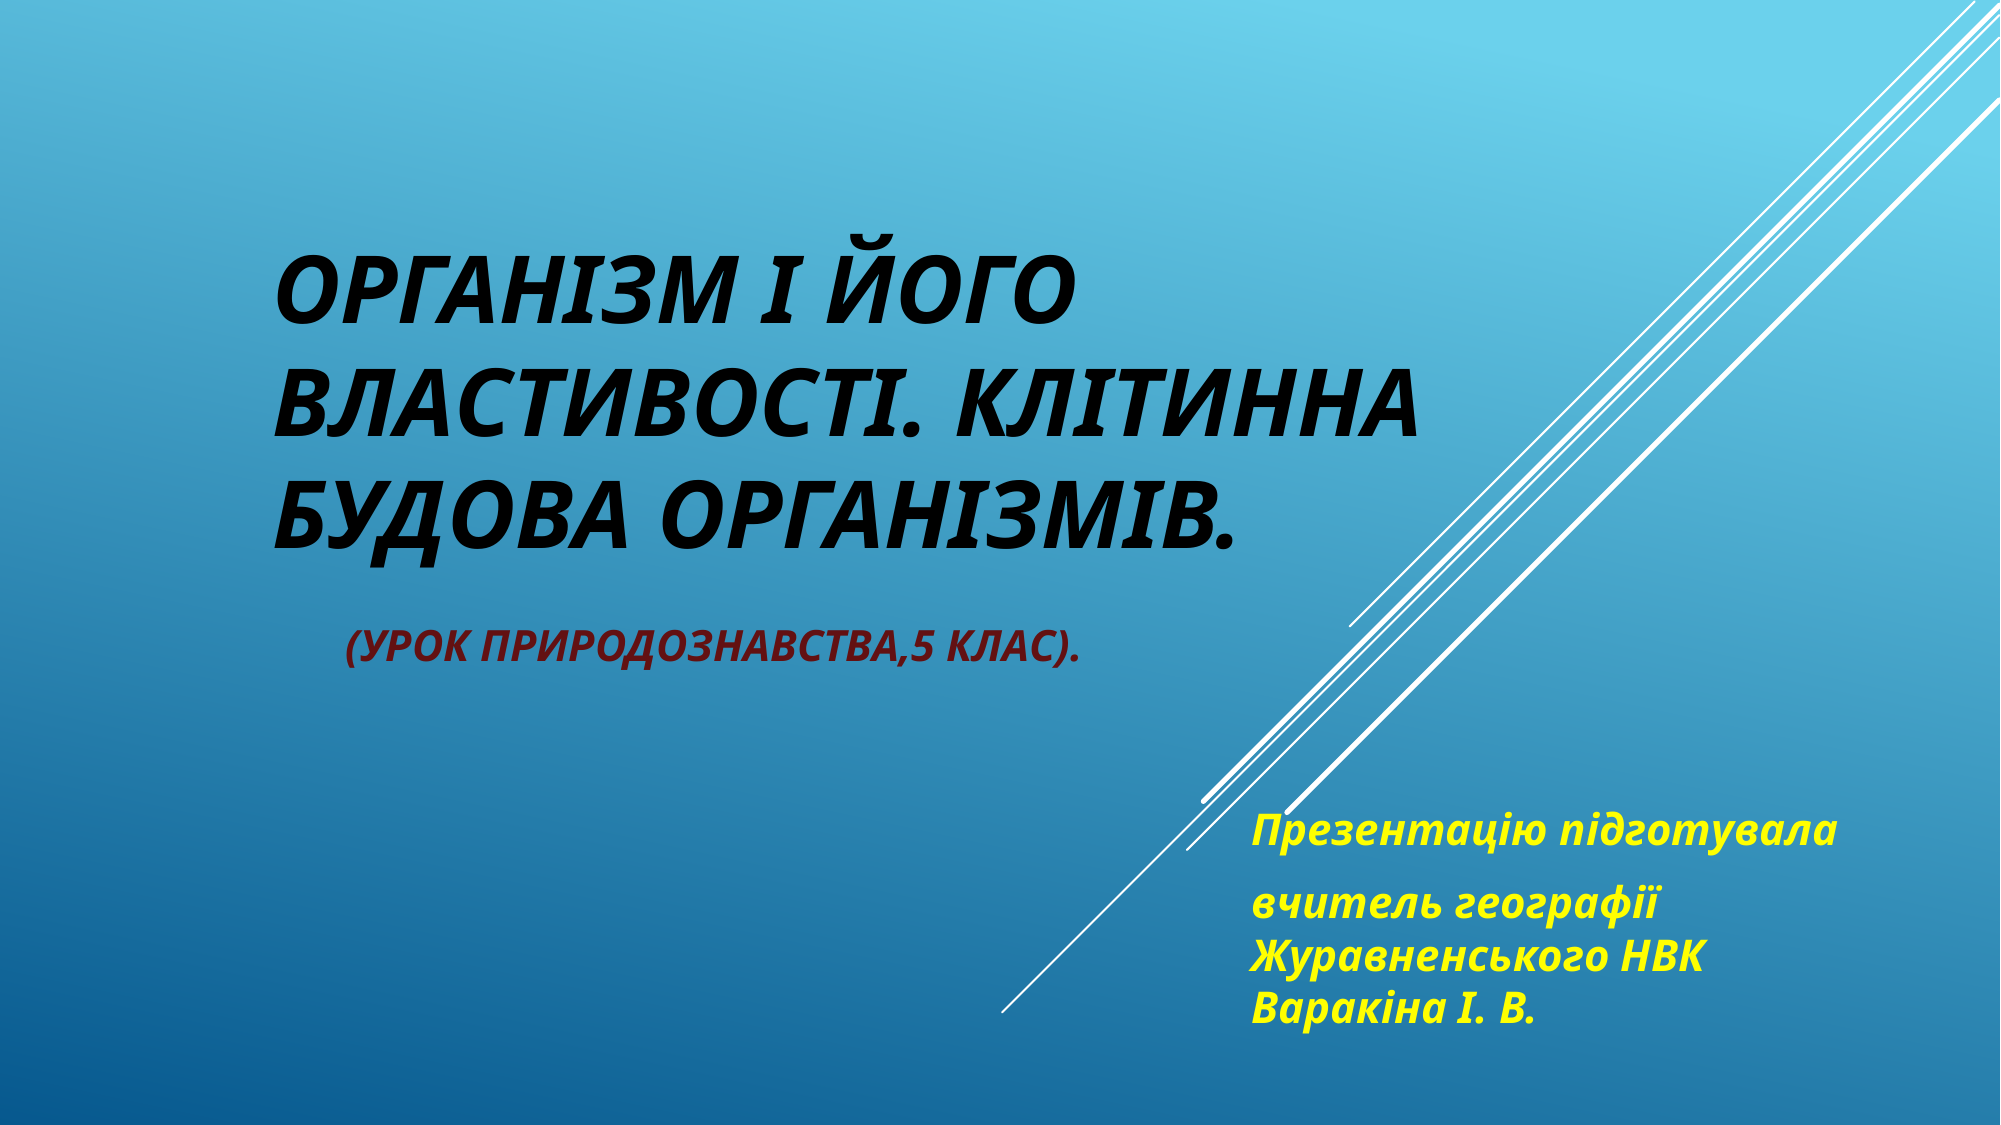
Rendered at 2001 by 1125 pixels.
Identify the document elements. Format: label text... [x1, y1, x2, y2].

subtitle Презентацію підготувала вчитель географії Журавненського НВК Варакіна І. В. [1236, 793, 1866, 1085]
title Організм і його властивості. Клітинна будова організмів. (Урок природознавства,5 клас). [257, 221, 1570, 688]
